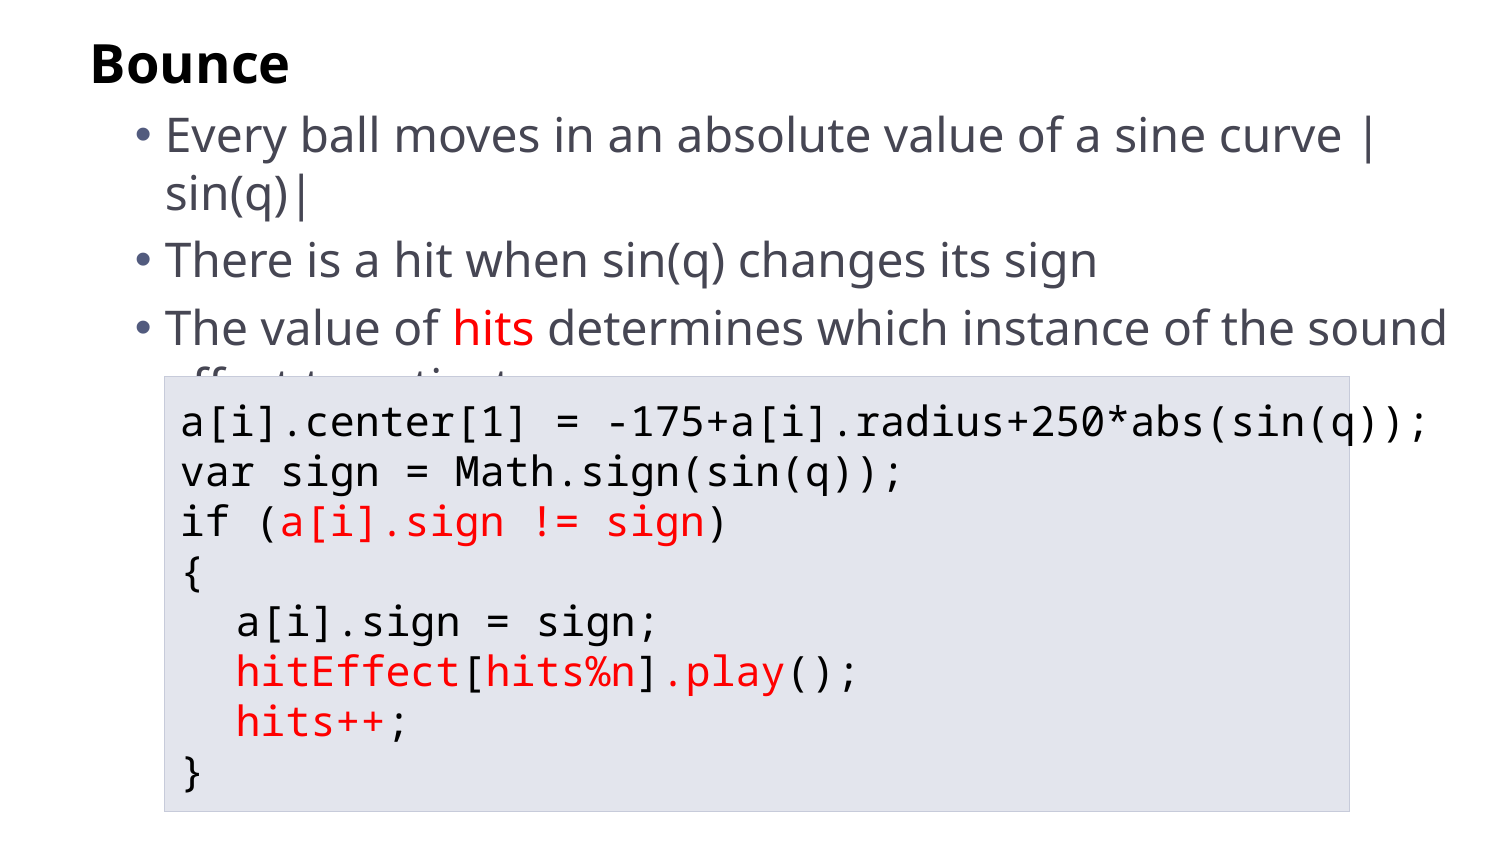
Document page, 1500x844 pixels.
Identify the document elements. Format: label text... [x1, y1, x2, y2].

text_box a[i].center[1] = -175+a[i].radius+250*abs(sin(q)); var sign = Math.sign(sin(q)); if (a[i].sign != sign) { a[i].sign = sign; hitEffect[hits%n].play(); hits++; } [164, 376, 1350, 812]
list Bounce Every ball moves in an absolute value of a sine curve |sin(q)| There is a hit when sin(q) changes its sign The value of hits determines which instance of the sound effect to activate [75, 21, 1475, 835]
